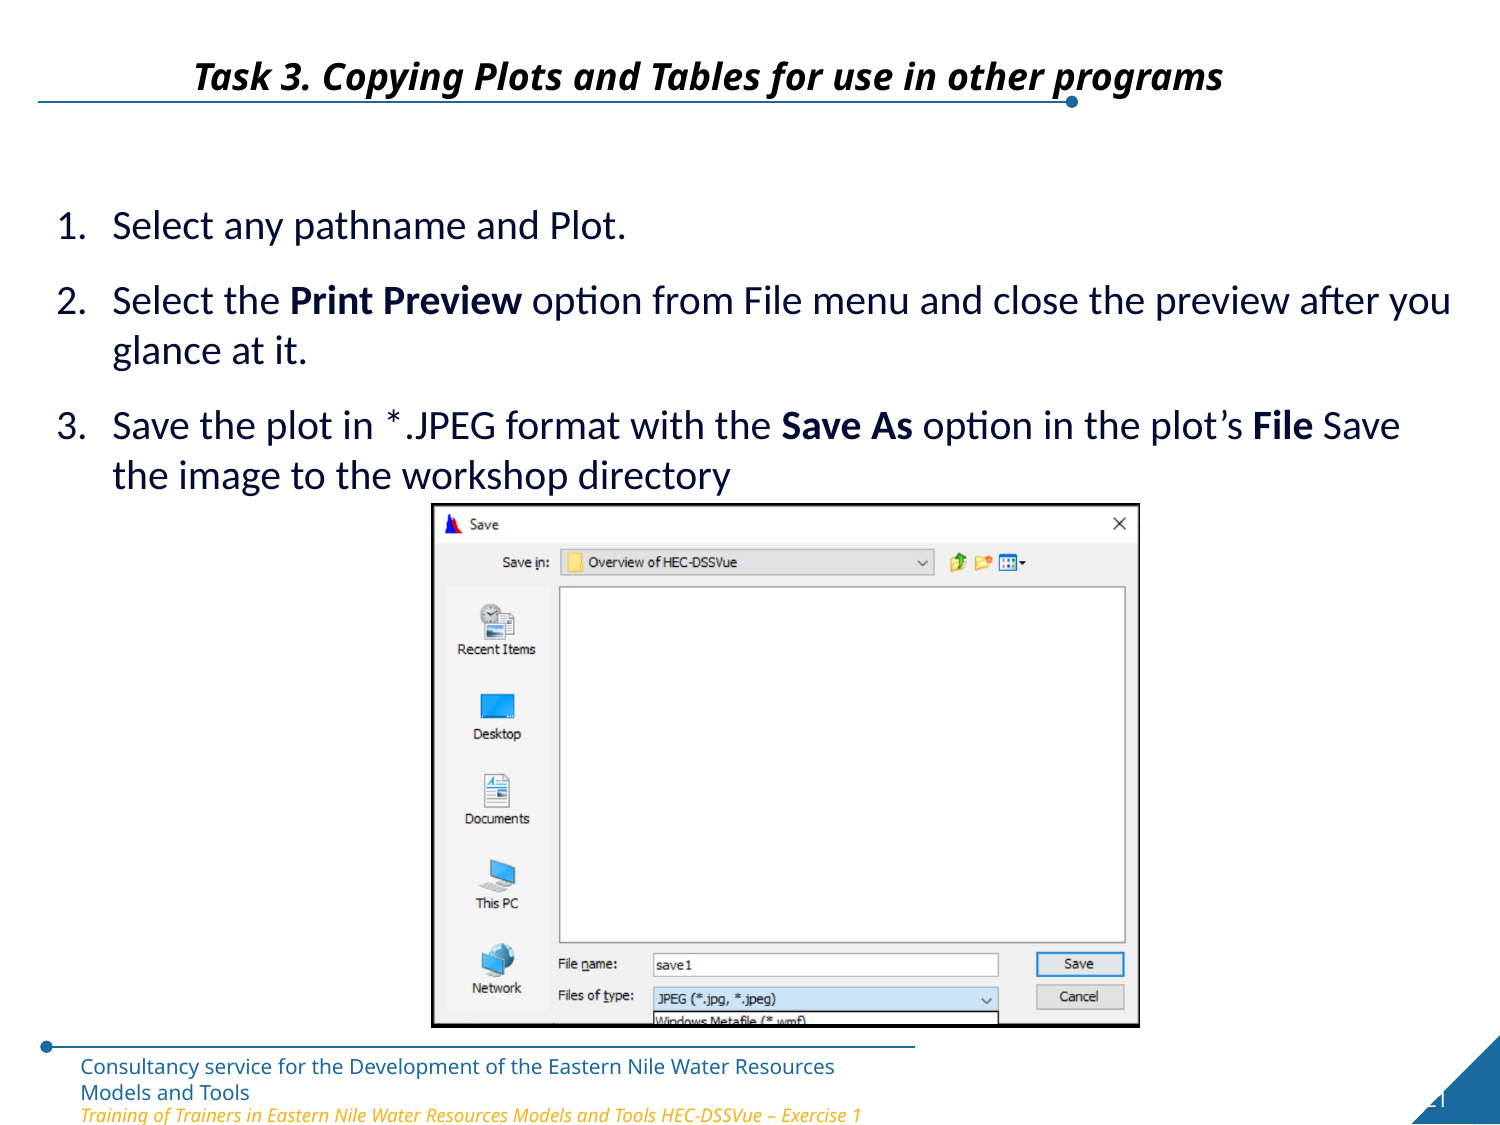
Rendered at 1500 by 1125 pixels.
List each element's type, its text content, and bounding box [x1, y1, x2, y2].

picture [430, 503, 1140, 1029]
list Select any pathname and Plot. Select the Print Preview option from File menu and close the preview after you glance at it. Save the plot in *.JPEG format with the Save As option in the plot’s File Save the image to the workshop directory [41, 190, 1468, 976]
text_box Task 3. Copying Plots and Tables for use in other programs [178, 22, 1468, 106]
